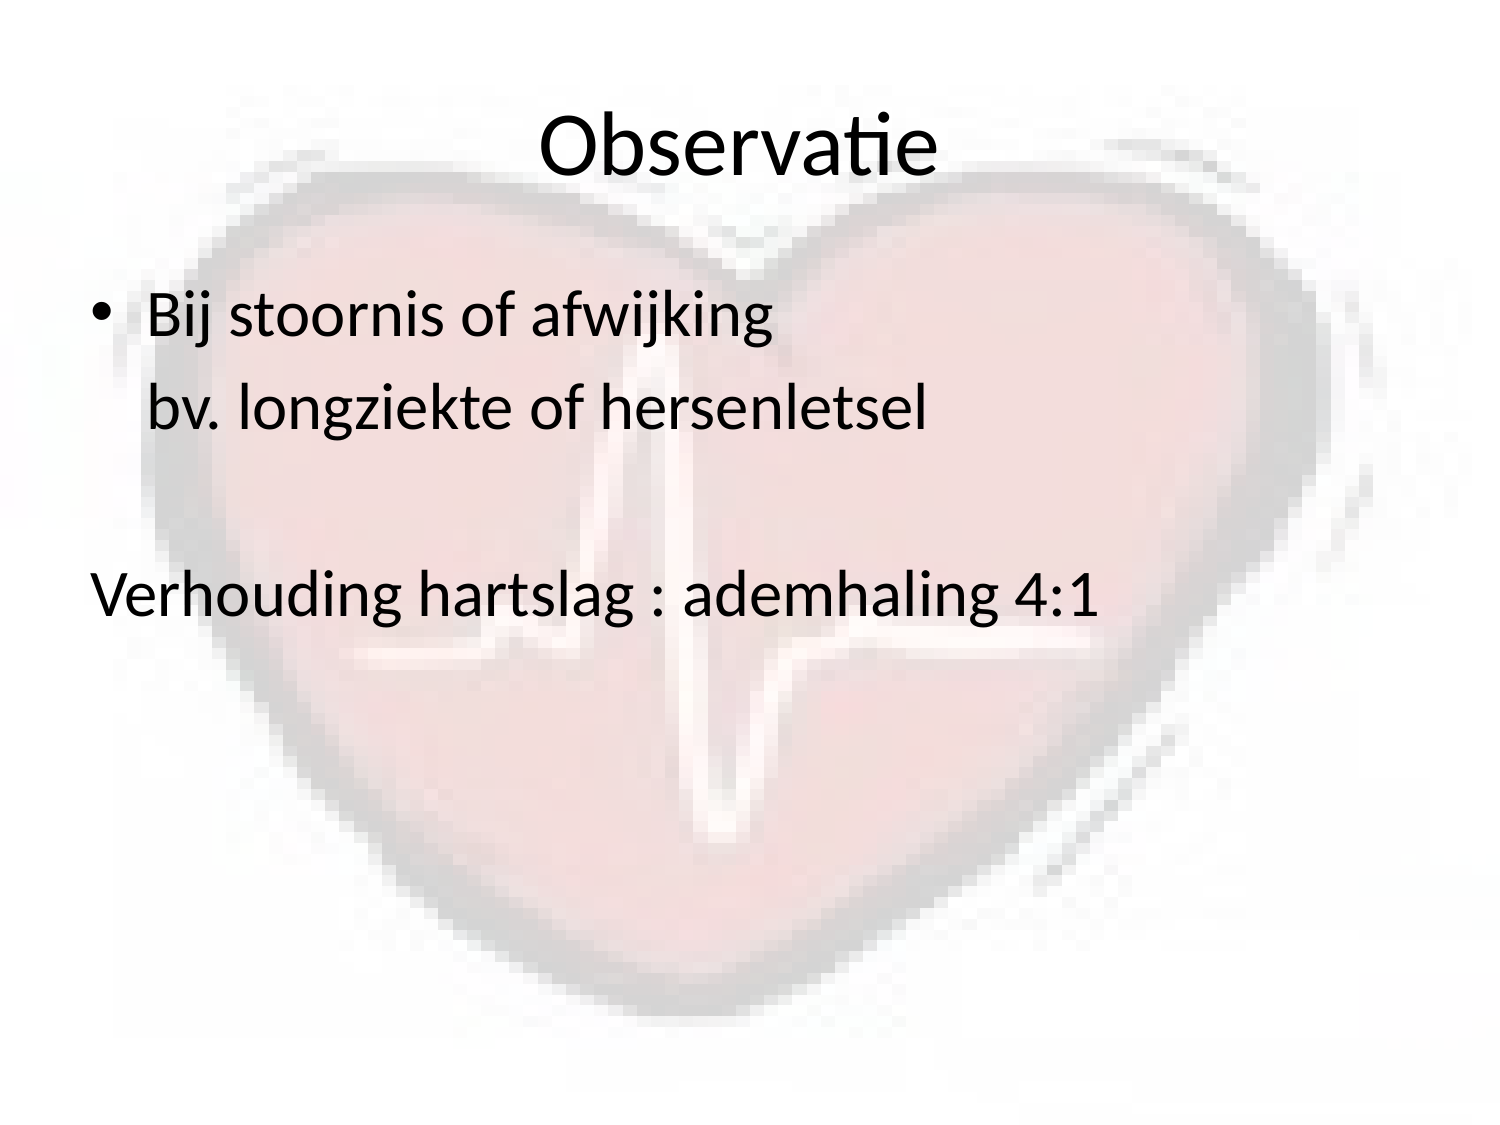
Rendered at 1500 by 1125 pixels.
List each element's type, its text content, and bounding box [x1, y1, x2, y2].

list Bij stoornis of afwijking bv. longziekte of hersenletsel Verhouding hartslag : ademhaling 4:1 [75, 262, 1425, 1005]
title Observatie [75, 45, 1425, 233]
